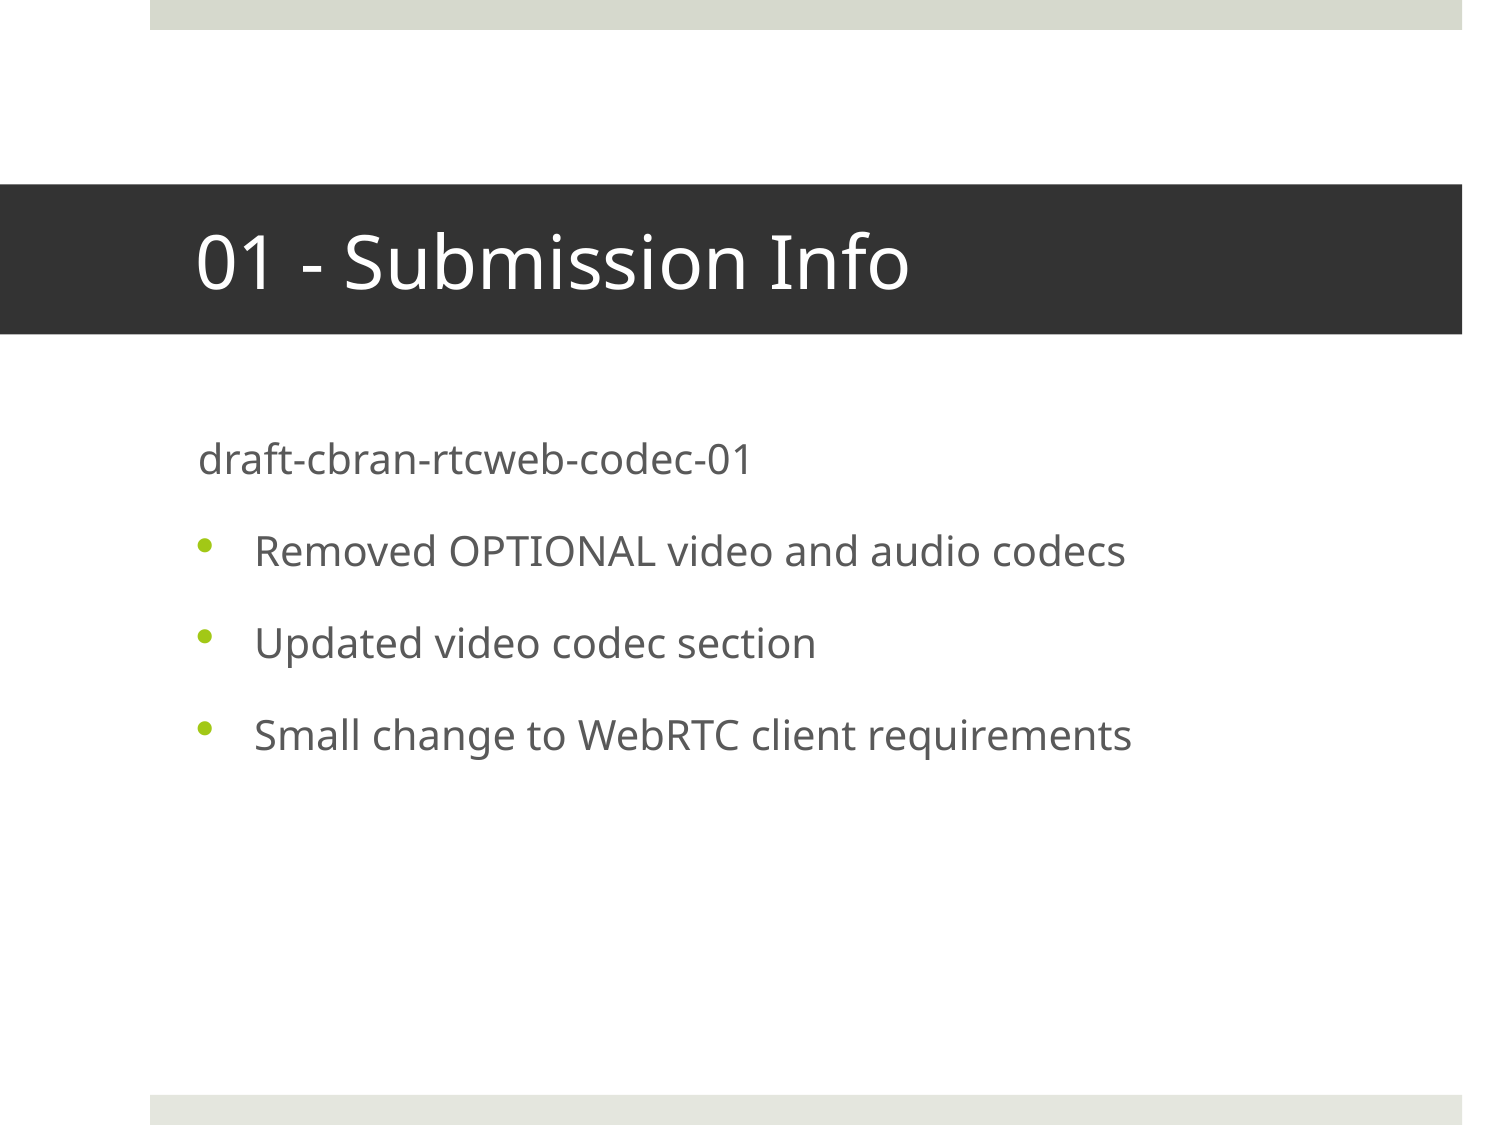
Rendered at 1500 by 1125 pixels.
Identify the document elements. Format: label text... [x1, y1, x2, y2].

list draft-cbran-rtcweb-codec-01 Removed OPTIONAL video and audio codecs Updated video codec section Small change to WebRTC client requirements [182, 425, 1432, 1028]
title 01 - Submission Info [0, 184, 1463, 335]
